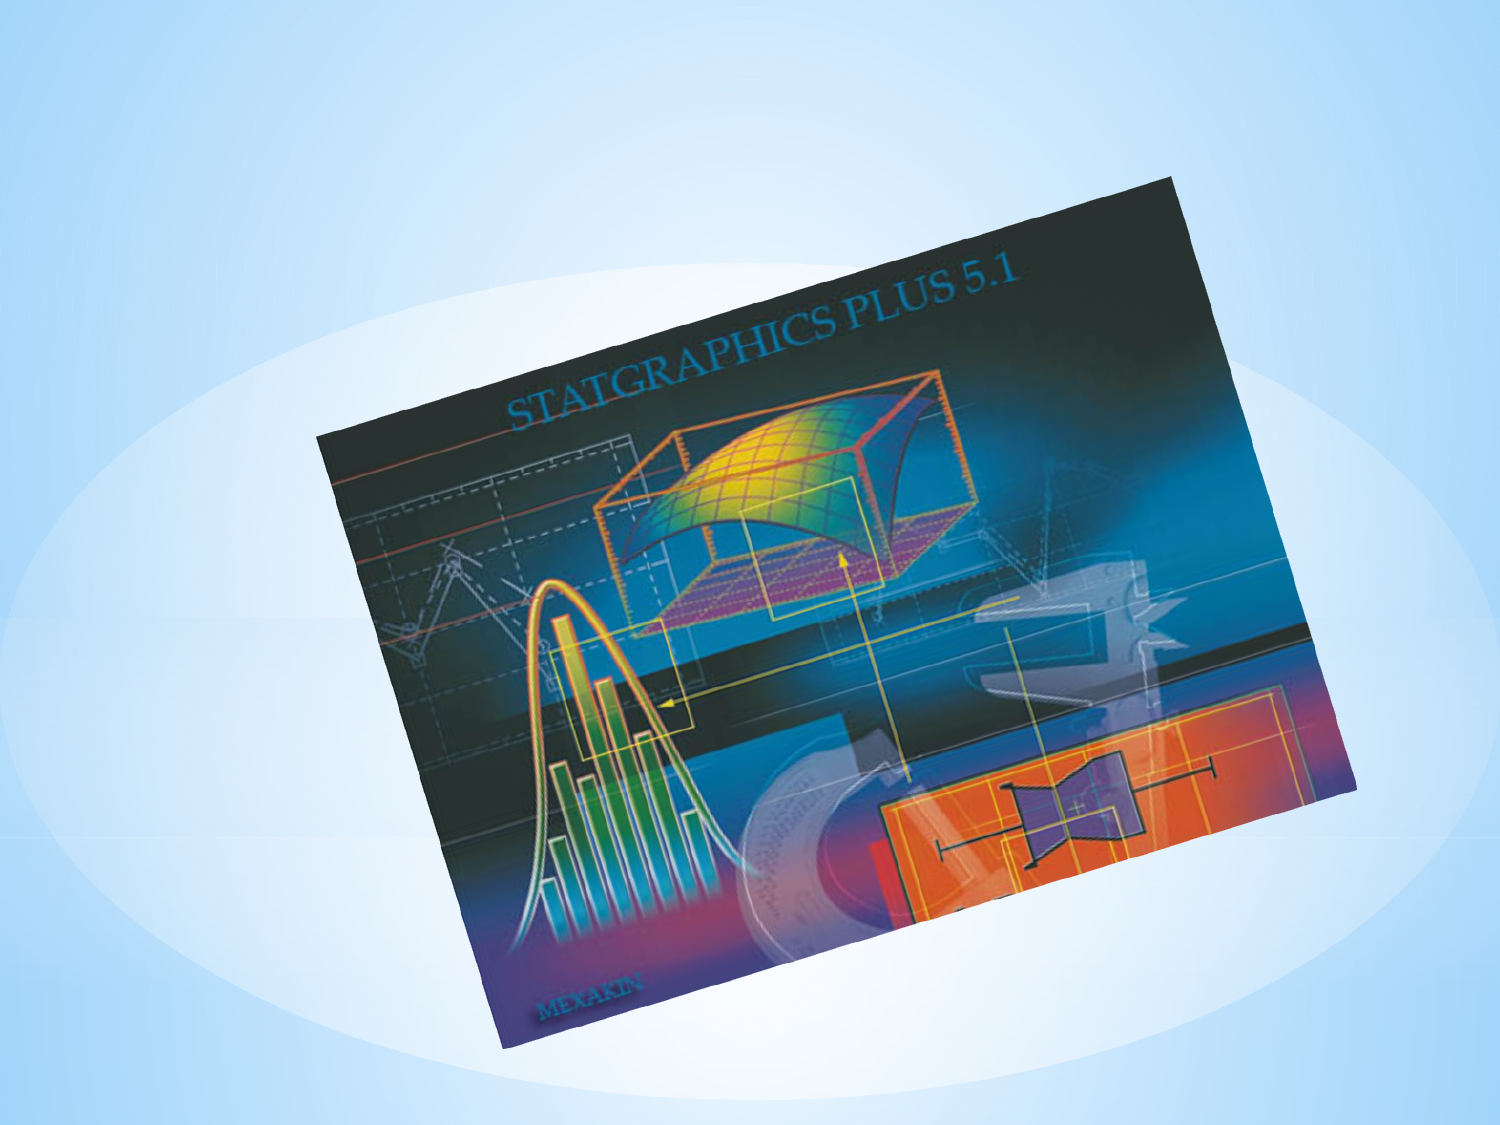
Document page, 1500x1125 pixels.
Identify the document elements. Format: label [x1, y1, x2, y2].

picture [468, 933, 883, 1049]
list [388, 291, 1283, 933]
picture [317, 416, 388, 669]
picture [1283, 615, 1357, 812]
picture [798, 177, 1206, 291]
